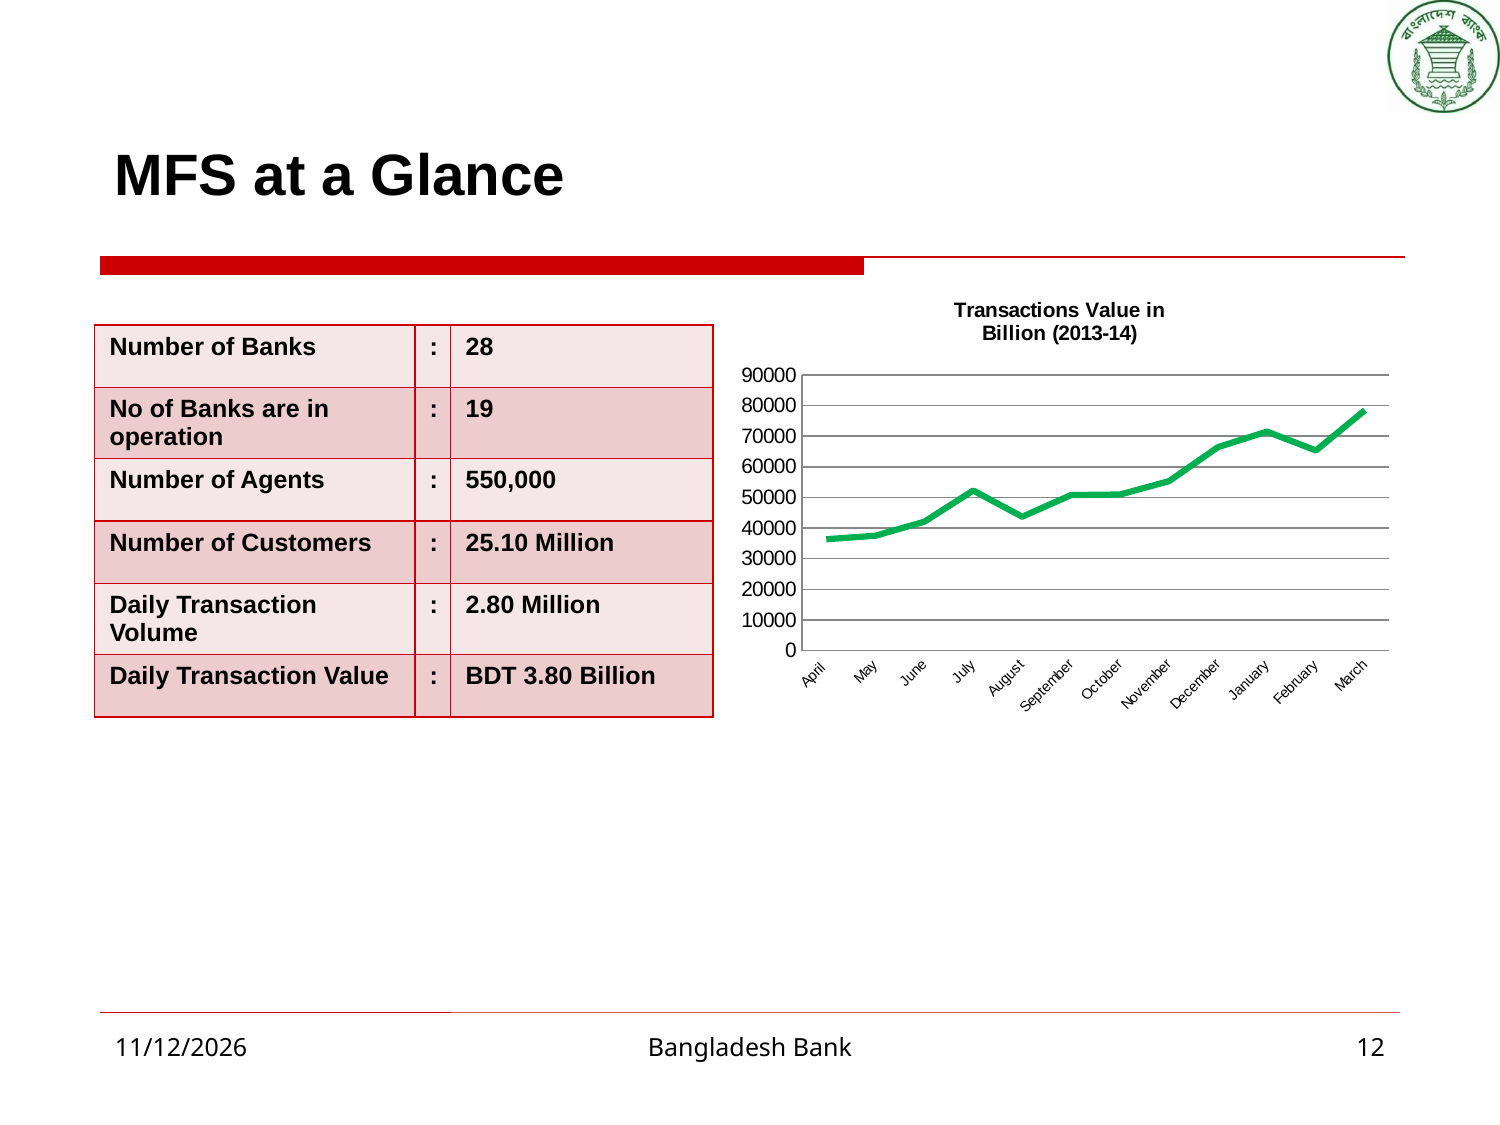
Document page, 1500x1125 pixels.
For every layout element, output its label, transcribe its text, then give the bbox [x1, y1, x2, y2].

table_cell Number of Customers [95, 522, 414, 583]
table_cell : [416, 584, 450, 654]
table_cell Number of Agents [95, 459, 414, 520]
table_cell Daily Transaction Volume [95, 584, 414, 654]
table_cell No of Banks are in operation [95, 388, 414, 458]
table_cell 25.10 Million [451, 522, 707, 583]
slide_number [99, 1024, 426, 1103]
table_cell : [416, 655, 450, 716]
table_cell : [416, 522, 450, 583]
title MFS at a Glance [99, 99, 1451, 256]
table_header 28 [451, 326, 707, 387]
table_header Number of Banks [95, 326, 414, 387]
picture [1387, 0, 1500, 113]
table_cell Daily Transaction Value [95, 655, 414, 716]
table_cell BDT 3.80 Billion [451, 655, 707, 716]
table_cell : [416, 459, 450, 520]
table_cell : [416, 388, 450, 458]
table_cell 550,000 [451, 459, 707, 520]
slide_number 12 [1074, 1024, 1401, 1103]
table_cell 2.80 Million [451, 584, 707, 654]
footer Bangladesh Bank [512, 1024, 988, 1103]
table_cell 19 [451, 388, 707, 458]
chart [712, 274, 1413, 726]
table_header : [416, 326, 450, 387]
